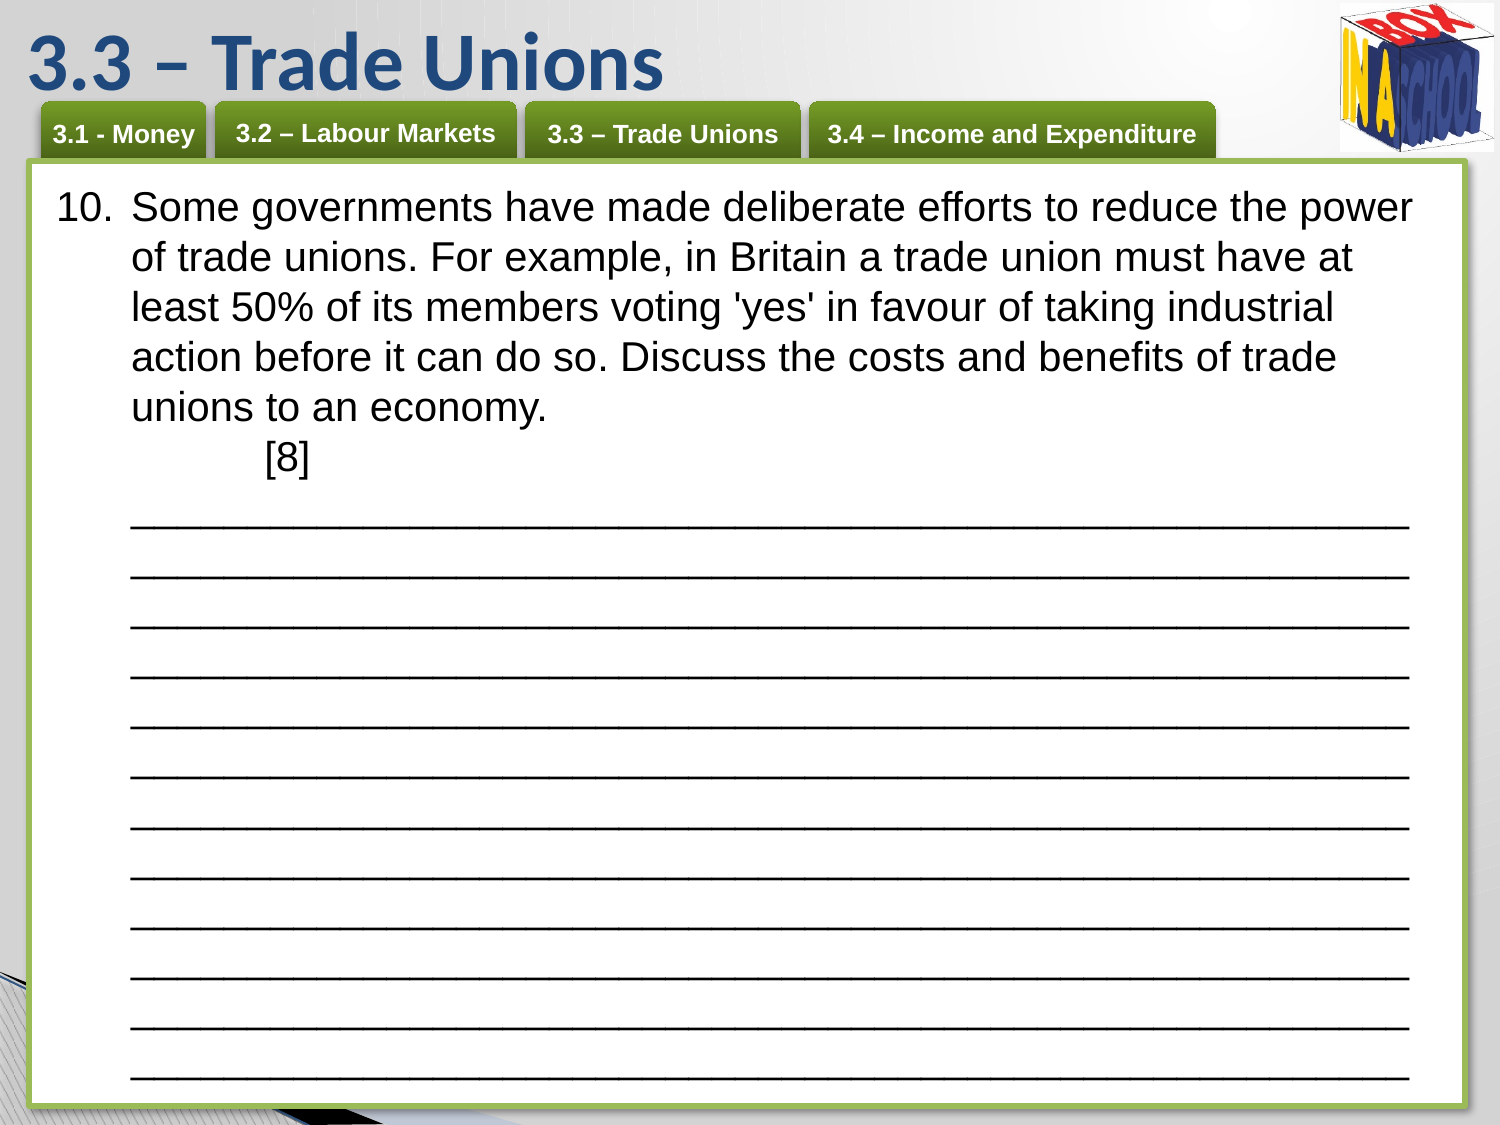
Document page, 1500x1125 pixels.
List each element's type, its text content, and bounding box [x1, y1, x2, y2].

title 3.3 – Trade Unions [11, 11, 1465, 102]
text_box Some governments have made deliberate efforts to reduce the power of trade unions. For example, in Britain a trade union must have at least 50% of its members voting 'yes' in favour of taking industrial action before it can do so. Discuss the costs and benefits of trade unions to an economy. [8] _______________________________________________________ _______________________________________________________ _______________________________________________________ _______________________________________________________ _______________________________________________________ _______________________________________________________ _______________________________________________________ _______________________________________________________ _______________________________________________________ _______________________________________________________ _______________________________________________________ _______________________________________________________ _______________________________________________________ [41, 172, 1447, 1125]
picture [1340, 3, 1495, 152]
